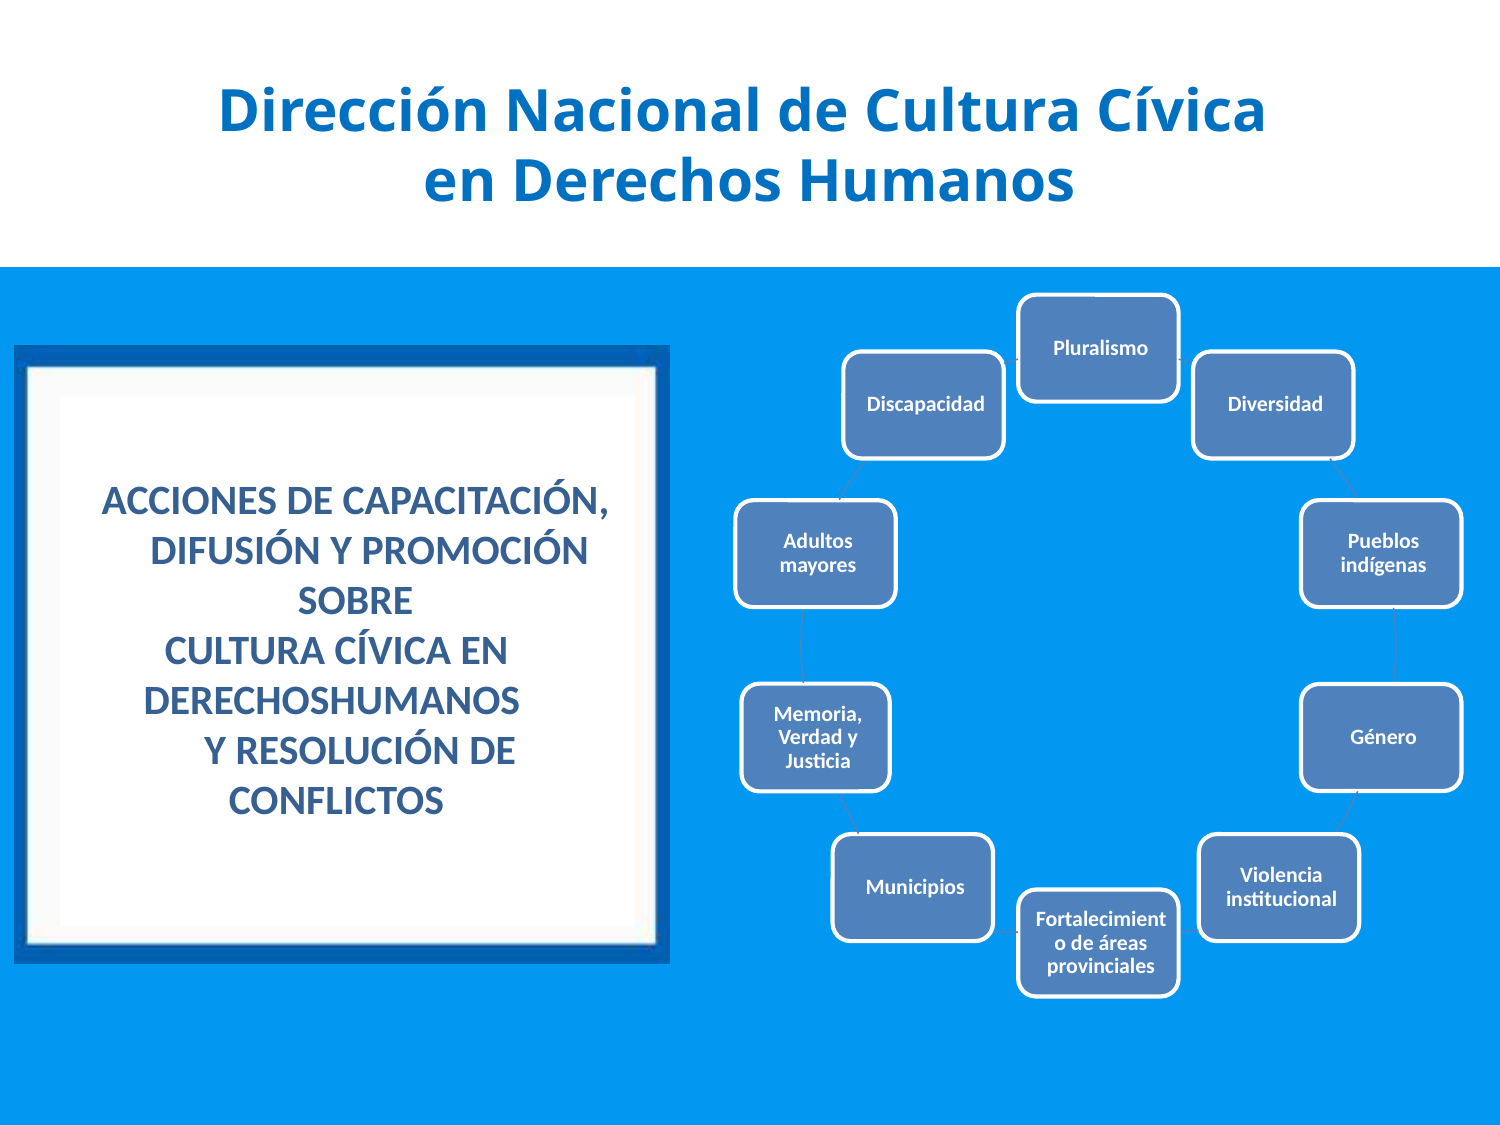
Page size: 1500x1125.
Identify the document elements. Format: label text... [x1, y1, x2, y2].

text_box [598, 311, 1500, 980]
picture [0, 266, 1500, 1125]
text_box Dirección Nacional de Cultura Cívica en Derechos Humanos [0, 0, 1500, 221]
